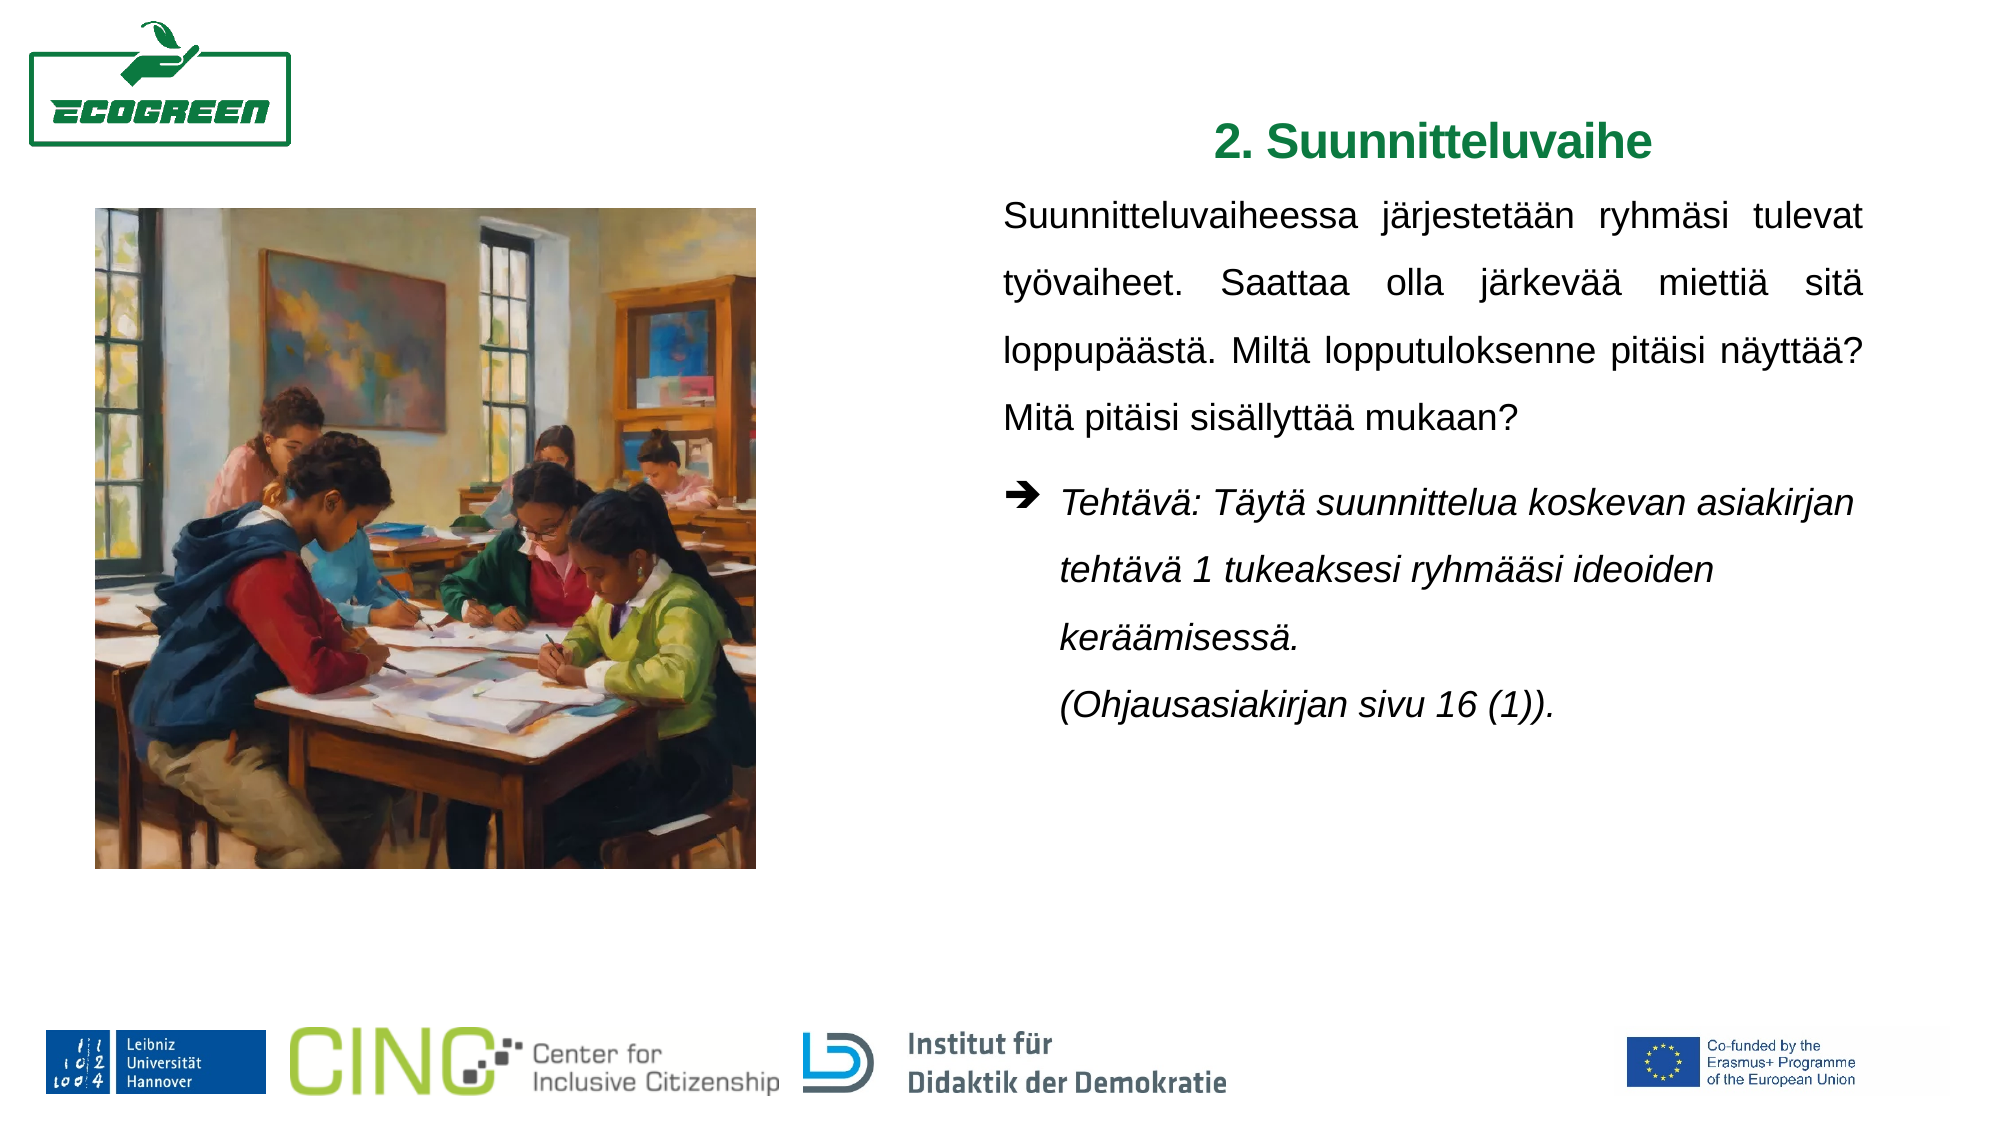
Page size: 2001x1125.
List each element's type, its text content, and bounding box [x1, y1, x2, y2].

picture [803, 1031, 1226, 1093]
text_box 2. Suunnitteluvaihe Suunnitteluvaiheessa järjestetään ryhmäsi tulevat työvaiheet. Saattaa olla järkevää miettiä sitä loppupäästä. Miltä lopputuloksenne pitäisi näyttää? Mitä pitäisi sisällyttää mukaan? Tehtävä: Täytä suunnittelua koskevan asiakirjan tehtävä 1 tukeaksesi ryhmääsi ideoiden keräämisessä. (Ohjausasiakirjan sivu 16 (1)). [988, 242, 1879, 940]
text_box [0, 994, 2000, 1125]
picture [19, 0, 300, 168]
picture [95, 208, 756, 869]
picture [46, 1030, 266, 1094]
picture [1614, 1026, 1950, 1096]
picture [290, 1027, 779, 1096]
